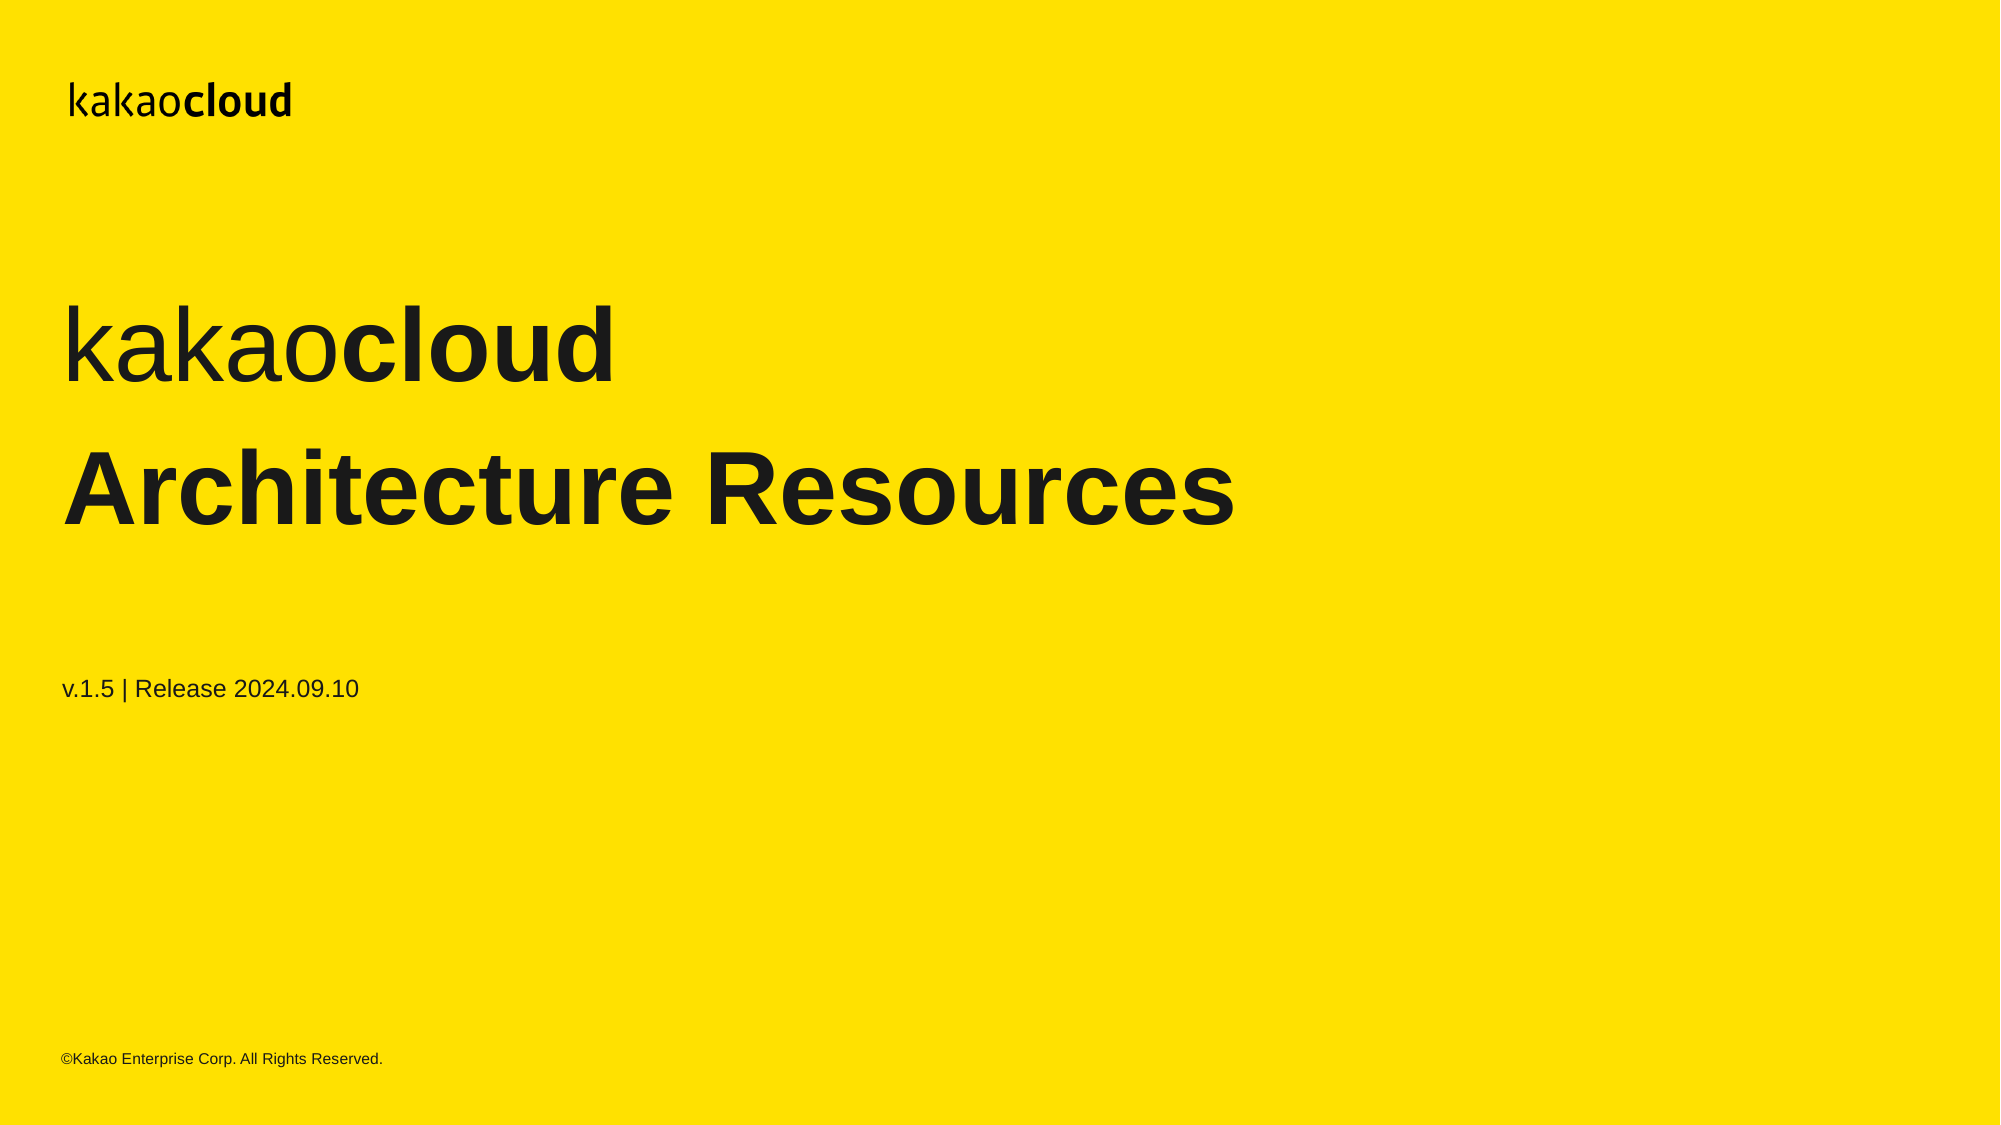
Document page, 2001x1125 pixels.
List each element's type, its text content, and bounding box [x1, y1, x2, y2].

picture [61, 71, 299, 129]
title kakaocloud Architecture Resources [62, 258, 1788, 669]
title v.1.5 | Release 2024.09.10 [62, 669, 1788, 718]
